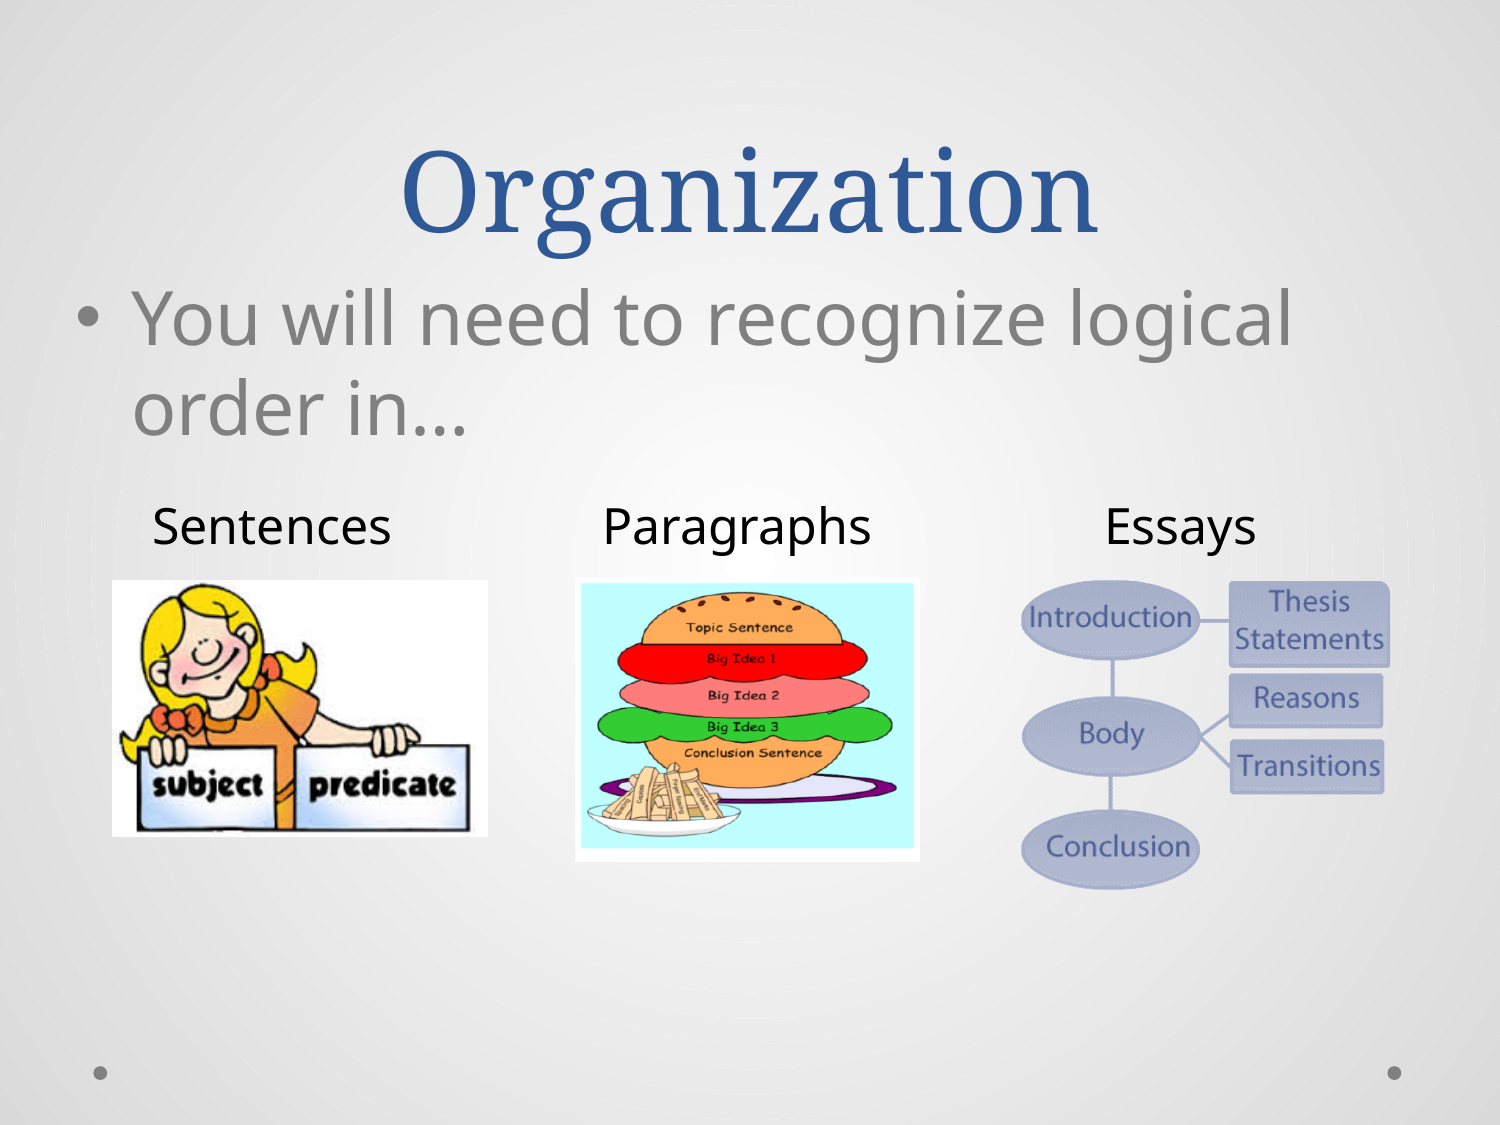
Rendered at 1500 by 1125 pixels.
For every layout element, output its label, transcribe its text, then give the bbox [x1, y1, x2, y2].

list You will need to recognize logical order in… [60, 262, 1425, 463]
picture [1021, 580, 1391, 890]
picture [112, 580, 488, 837]
picture [574, 576, 921, 862]
text_box Sentences Paragraphs Essays [137, 487, 1388, 563]
title Organization [75, 0, 1425, 262]
